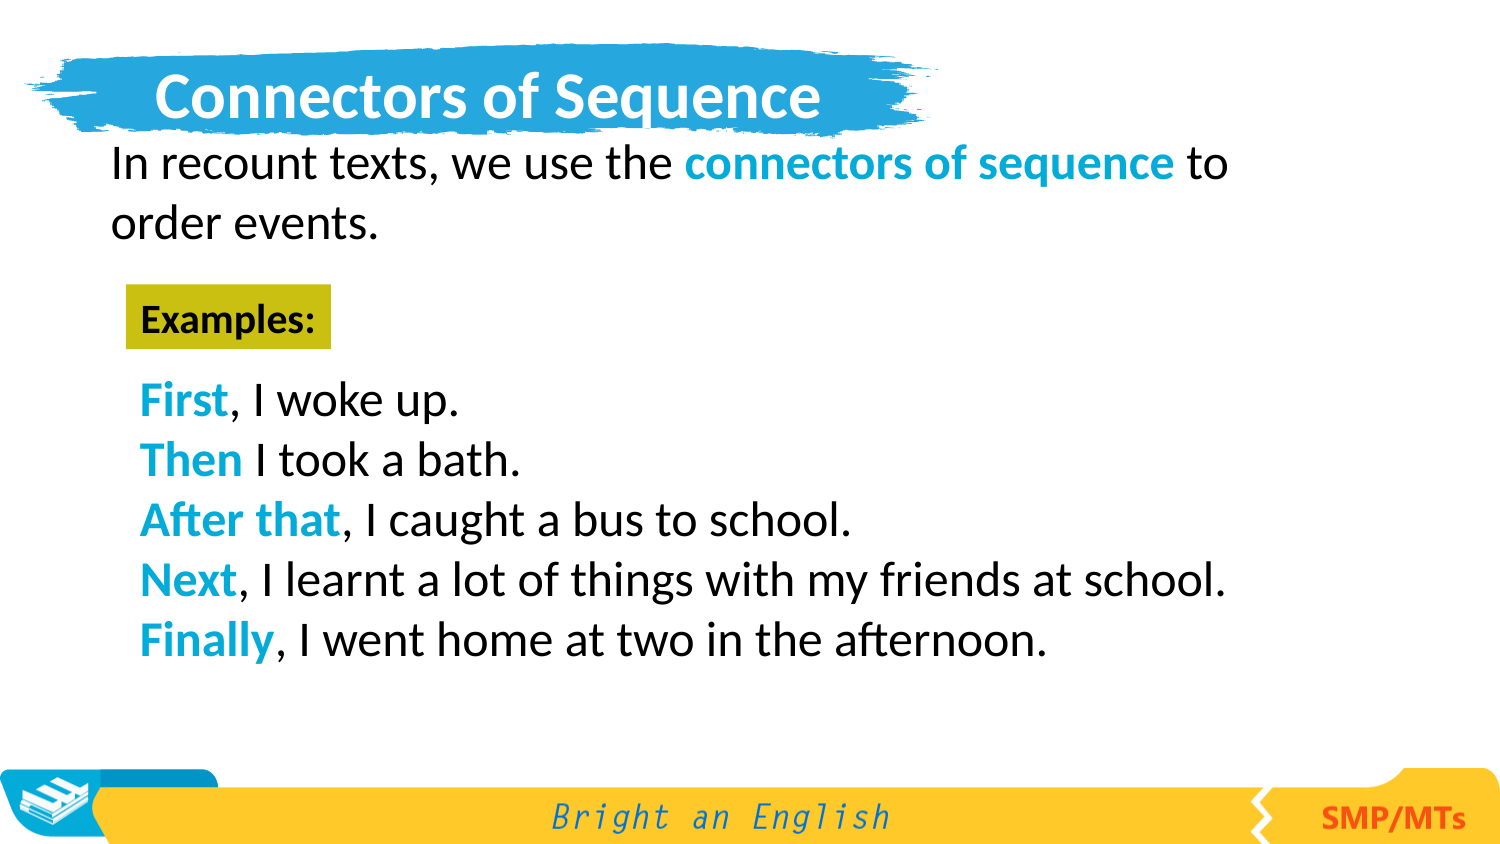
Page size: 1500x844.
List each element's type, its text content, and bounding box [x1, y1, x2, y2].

text_box Examples: [125, 284, 331, 350]
picture [0, 768, 1500, 844]
picture [20, 778, 88, 823]
text_box First, I woke up. Then I took a bath. After that, I caught a bus to school. Next, I learnt a lot of things with my friends at school. Finally, I went home at two in the afternoon. [124, 359, 1250, 674]
text_box In recount texts, we use the connectors of sequence to order events. [95, 121, 1334, 257]
picture [24, 43, 938, 141]
